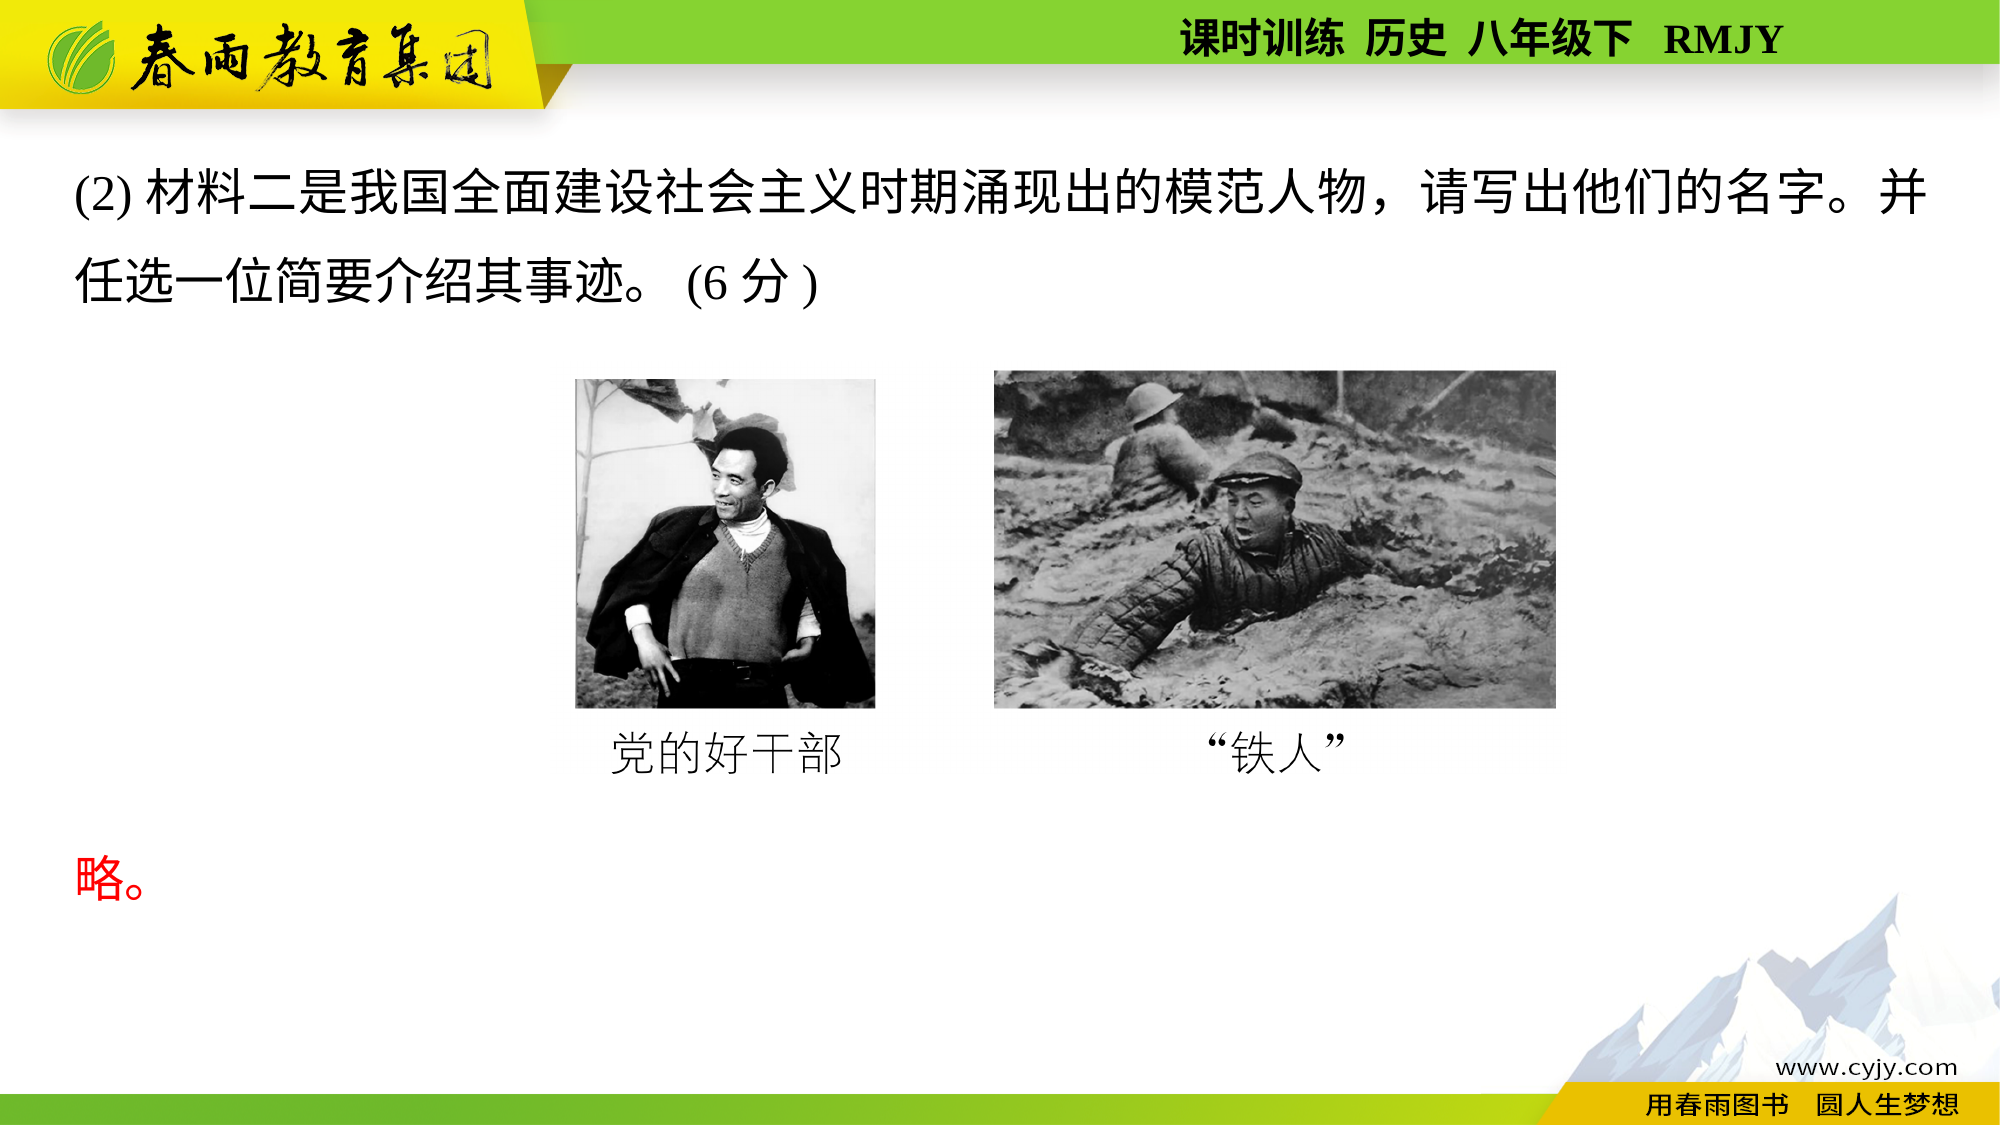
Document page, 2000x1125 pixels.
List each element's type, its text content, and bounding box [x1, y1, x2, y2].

list (2)材料二是我国全面建设社会主义时期涌现出的模范人物，请写出他们的名字。并任选一位简要介绍其事迹。(6分) [59, 122, 1944, 308]
text_box 略。 [59, 810, 1944, 916]
picture [0, 0, 2000, 1125]
